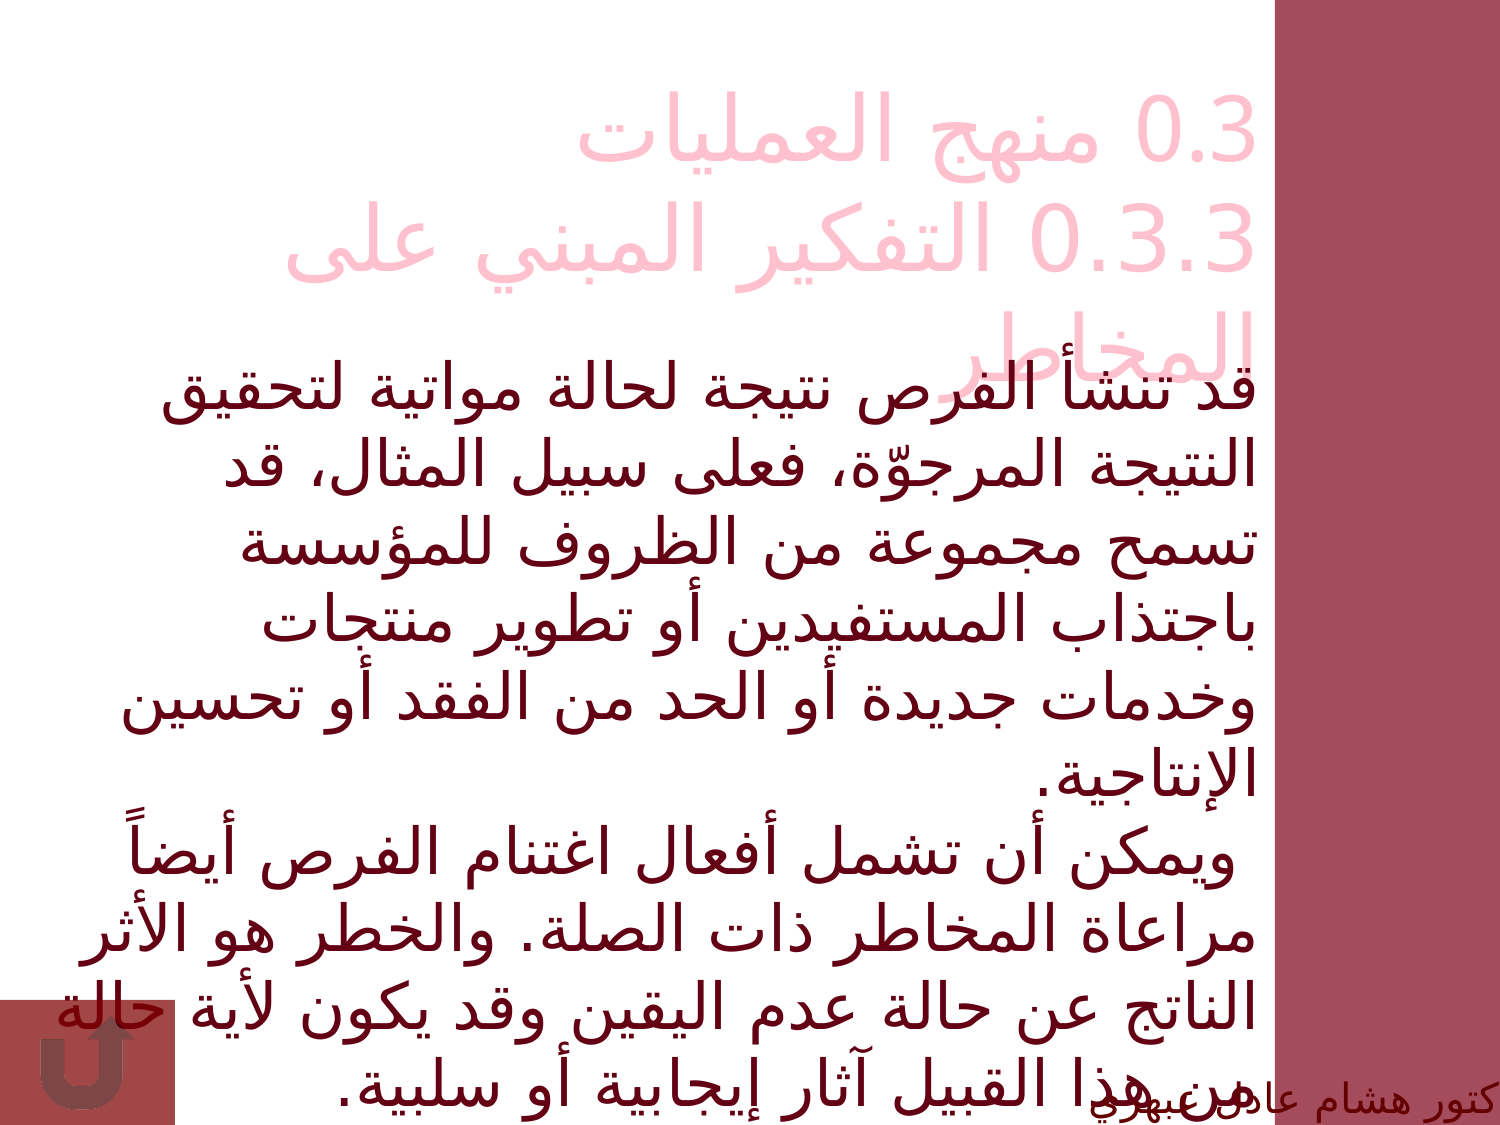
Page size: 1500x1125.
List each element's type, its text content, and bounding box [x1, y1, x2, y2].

text_box [1273, 0, 1500, 1064]
text_box 0.3 منهج العمليات 0.3.3 التفكير المبني على المخاطر [0, 62, 1275, 408]
text_box الدكتور هشام عادل عبهري [1073, 1064, 1500, 1125]
text_box قد تنشأ الفرص نتيجة لحالة مواتية لتحقيق النتيجة المرجوّة، فعلى سبيل المثال، قد تسمح مجموعة من الظروف للمؤسسة باجتذاب المستفيدين أو تطوير منتجات وخدمات جديدة أو الحد من الفقد أو تحسين الإنتاجية. ويمكن أن تشمل أفعال اغتنام الفرص أيضاً مراعاة المخاطر ذات الصلة. والخطر هو الأثر الناتج عن حالة عدم اليقين وقد يكون لأية حالة من هذا القبيل آثار إيجابية أو سلبية. قد يفضي الحيود الإيجابي الناتج عن إحدى المخاطر إلى توفير فرصة، غير أنه ليس كل الآثار الإيجابية للمخاطر تُسفِر عن فرص. [37, 337, 1275, 1125]
text_box [0, 998, 177, 1125]
